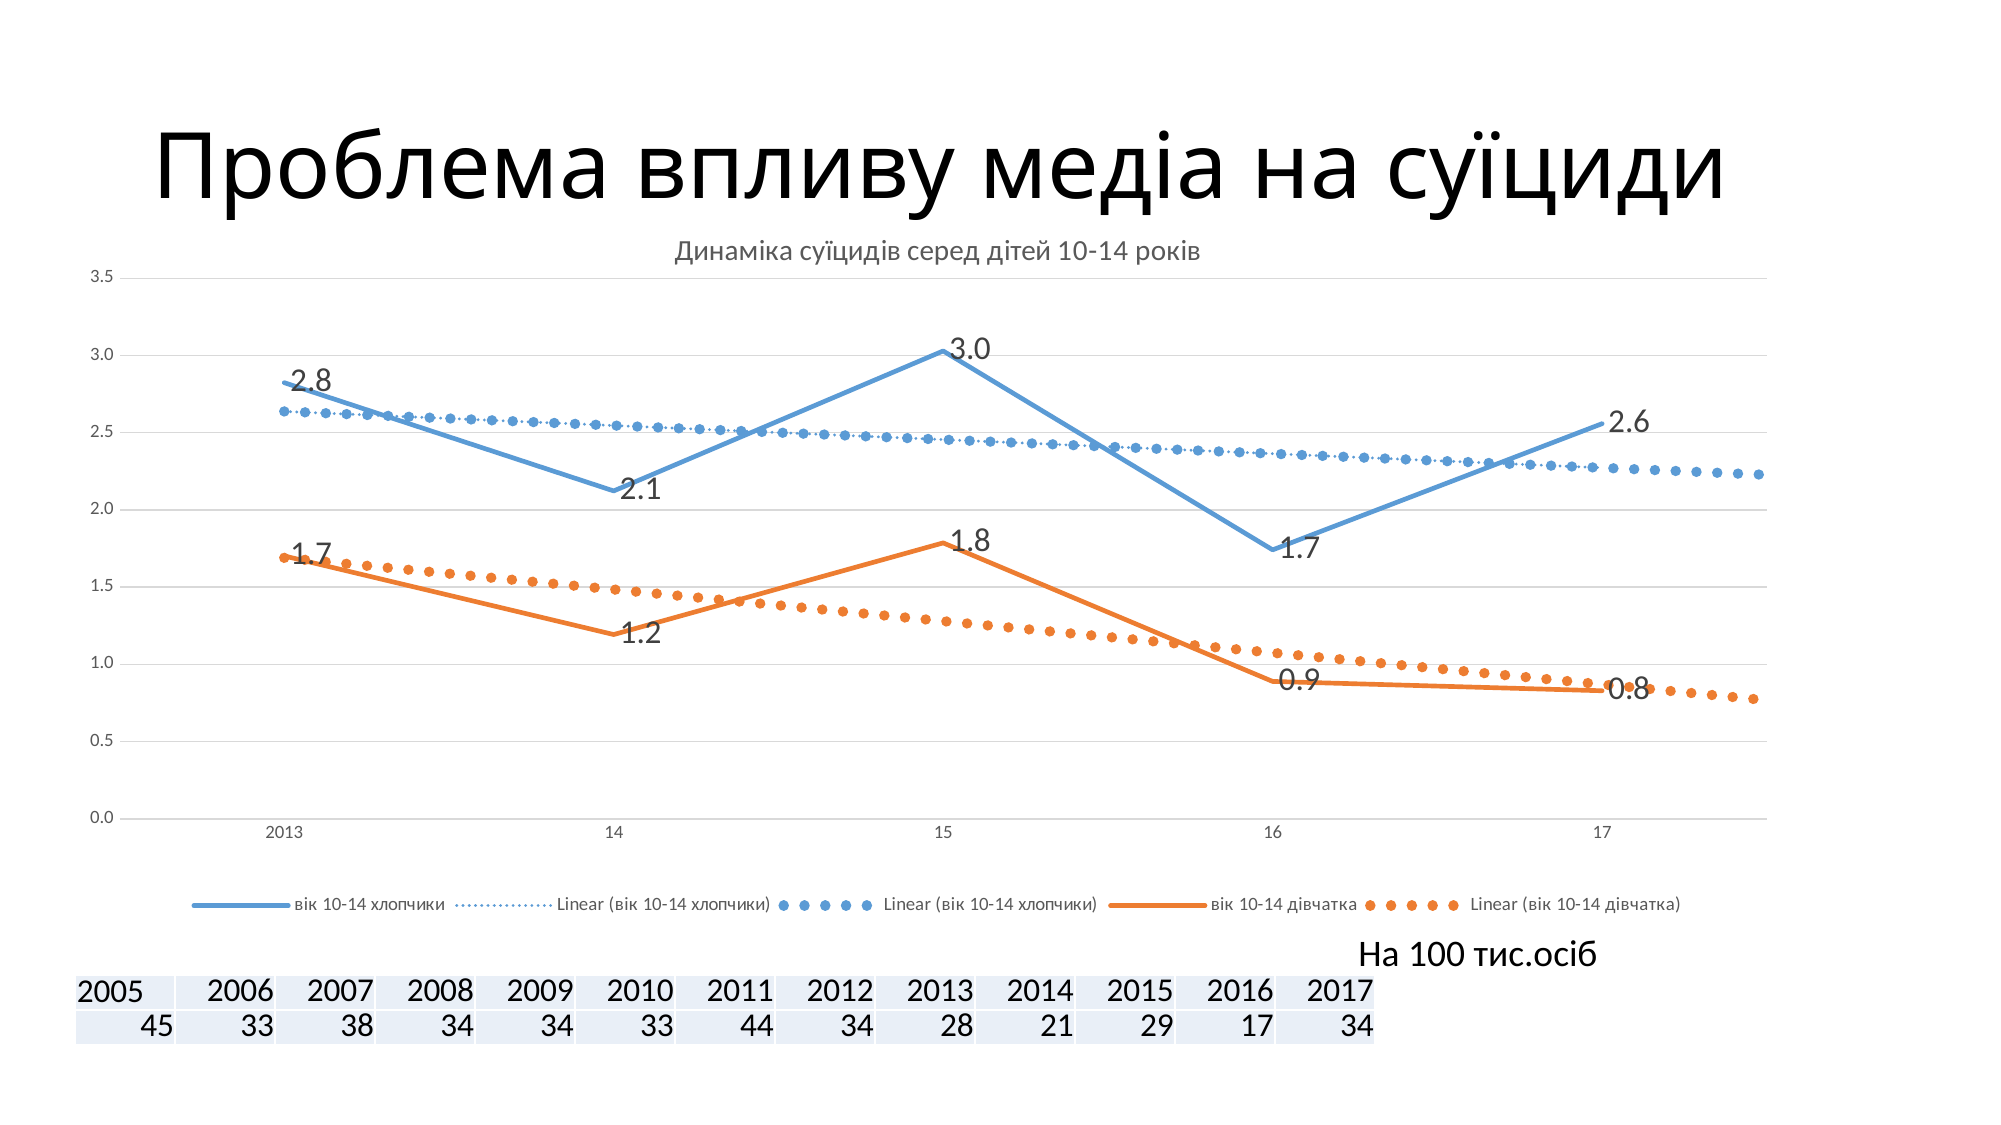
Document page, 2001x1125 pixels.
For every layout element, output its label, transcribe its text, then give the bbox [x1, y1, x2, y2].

table_cell 17 [1176, 1011, 1274, 1044]
table_header 2007 [276, 976, 374, 1009]
table_header 2006 [176, 976, 274, 1009]
table_cell 21 [976, 1011, 1074, 1044]
title Проблема впливу медіа на суїциди [137, 59, 1863, 278]
table_header 2012 [776, 976, 874, 1009]
table_header 2008 [376, 976, 474, 1009]
table_header 2010 [576, 976, 674, 1009]
table_header 2009 [476, 976, 574, 1009]
table_cell 45 [76, 1011, 174, 1044]
table_cell 34 [1276, 1011, 1374, 1044]
table_cell 34 [376, 1011, 474, 1044]
table_cell 44 [676, 1011, 774, 1044]
table_header 2015 [1076, 976, 1174, 1009]
table_header 2014 [976, 976, 1074, 1009]
text_box На 100 тис.осіб [1343, 922, 1642, 981]
table_cell 34 [476, 1011, 574, 1044]
table_cell 38 [276, 1011, 374, 1044]
table_header 2016 [1176, 976, 1274, 1009]
table_header 2005 [76, 976, 174, 1009]
table_cell 33 [576, 1011, 674, 1044]
table_header 2017 [1276, 976, 1374, 1009]
table_cell 33 [176, 1011, 274, 1044]
table_header 2011 [676, 976, 774, 1009]
table_cell 28 [876, 1011, 974, 1044]
table_cell 29 [1076, 1011, 1174, 1044]
table_header 2013 [876, 976, 974, 1009]
chart [75, 207, 1801, 922]
table_cell 34 [776, 1011, 874, 1044]
